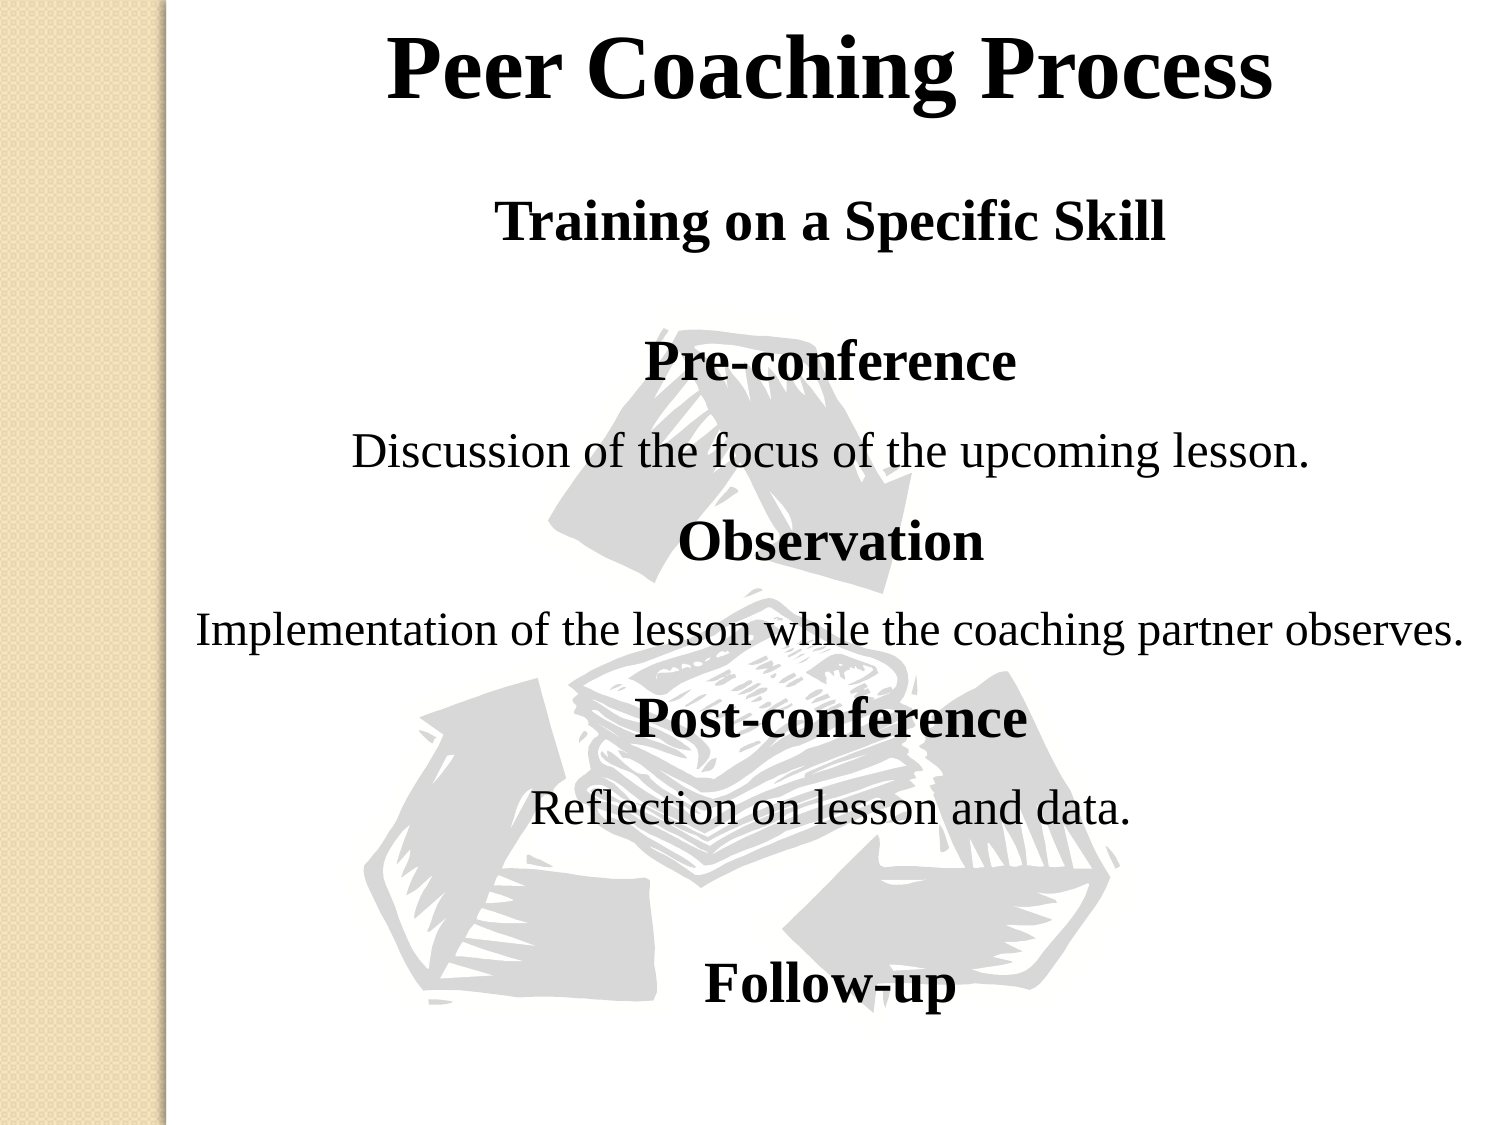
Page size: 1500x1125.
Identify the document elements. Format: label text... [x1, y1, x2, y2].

picture [337, 299, 1138, 1039]
text_box Peer Coaching Process [162, 0, 1500, 125]
text_box Training on a Specific Skill Pre-conference Discussion of the focus of the upcoming lesson. Observation Implementation of the lesson while the coaching partner observes. Post-conference Reflection on lesson and data. Follow-up [162, 174, 1500, 1125]
